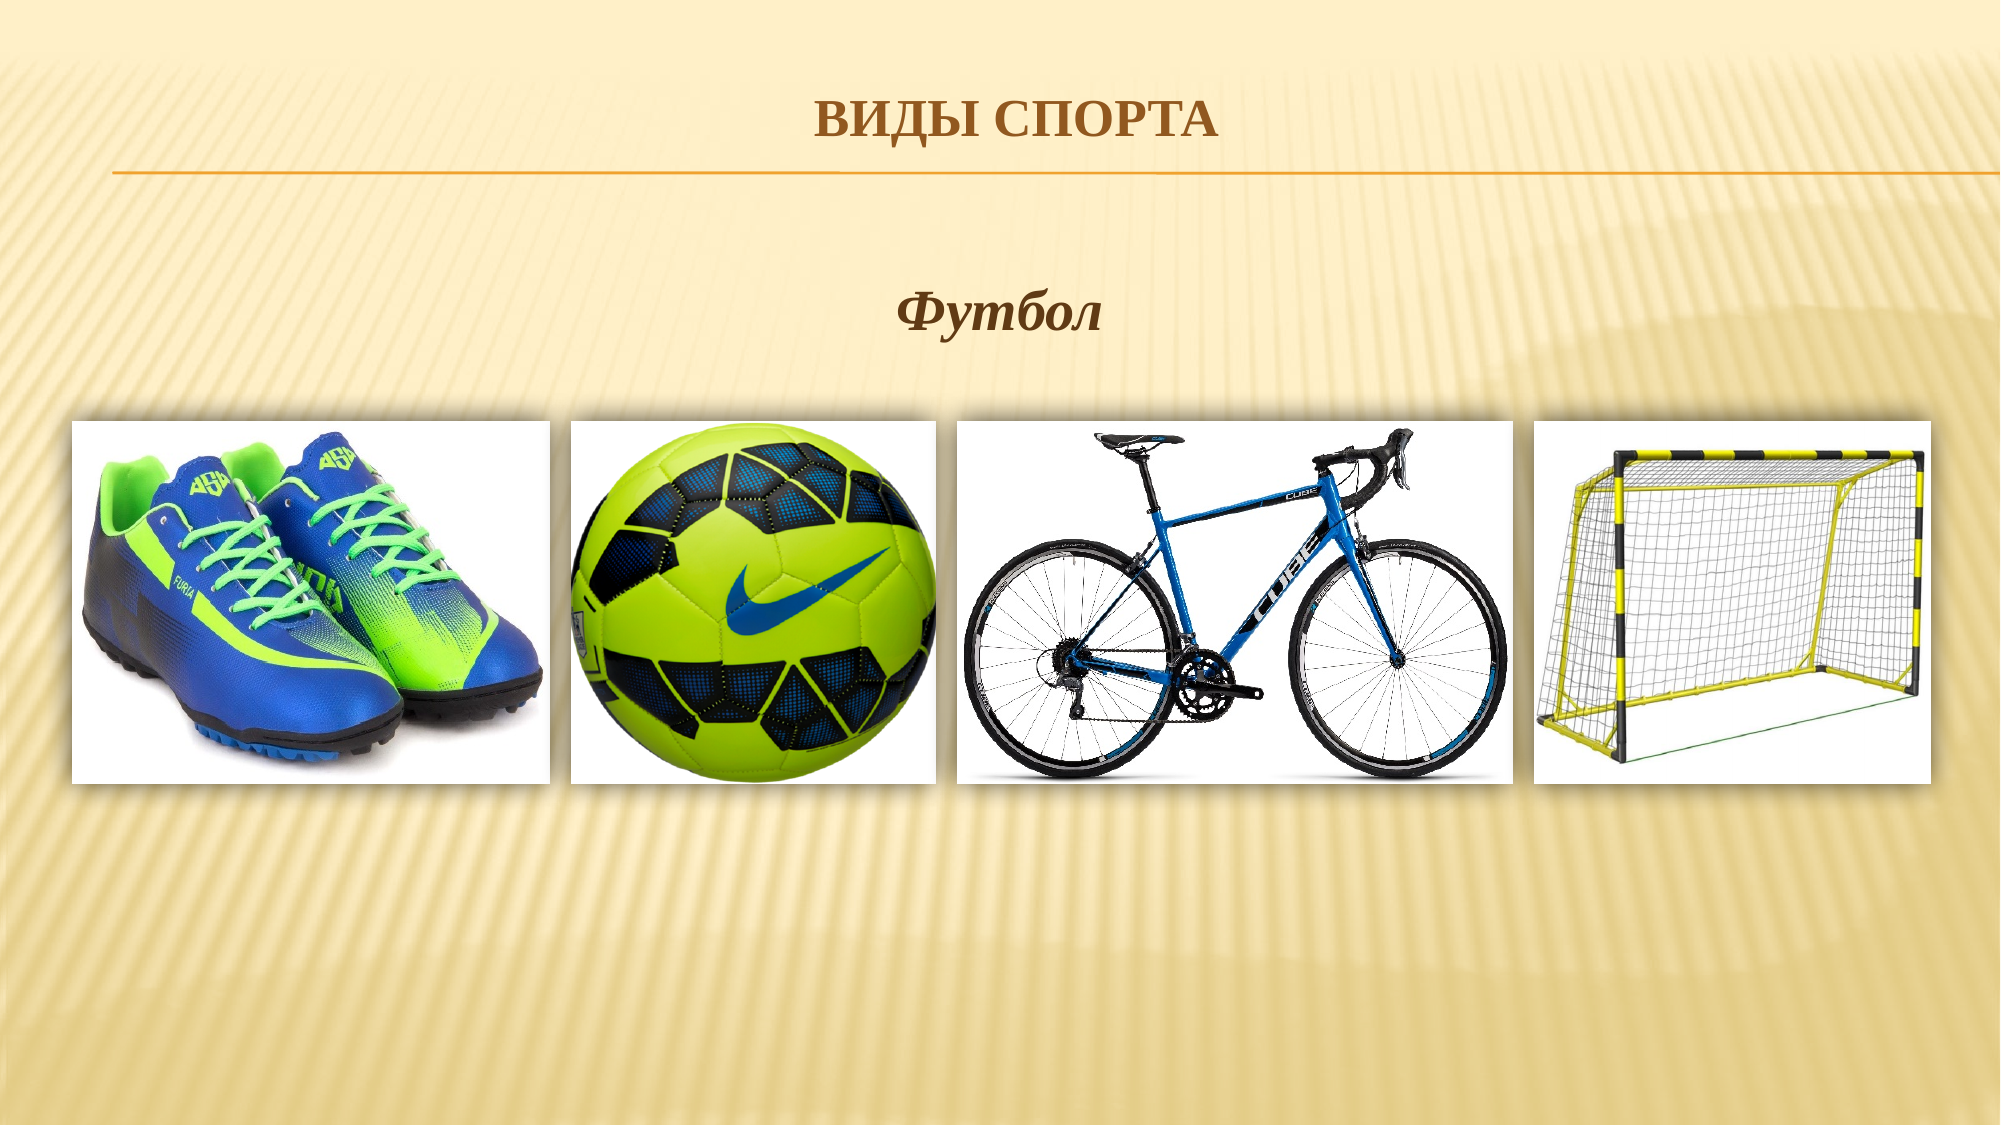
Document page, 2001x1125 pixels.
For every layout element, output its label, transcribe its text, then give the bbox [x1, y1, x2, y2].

picture [571, 420, 936, 785]
list Футбол [777, 264, 1223, 396]
picture [72, 420, 550, 785]
picture [957, 420, 1513, 785]
title Виды спорта [66, 75, 1967, 213]
picture [1534, 420, 1931, 785]
